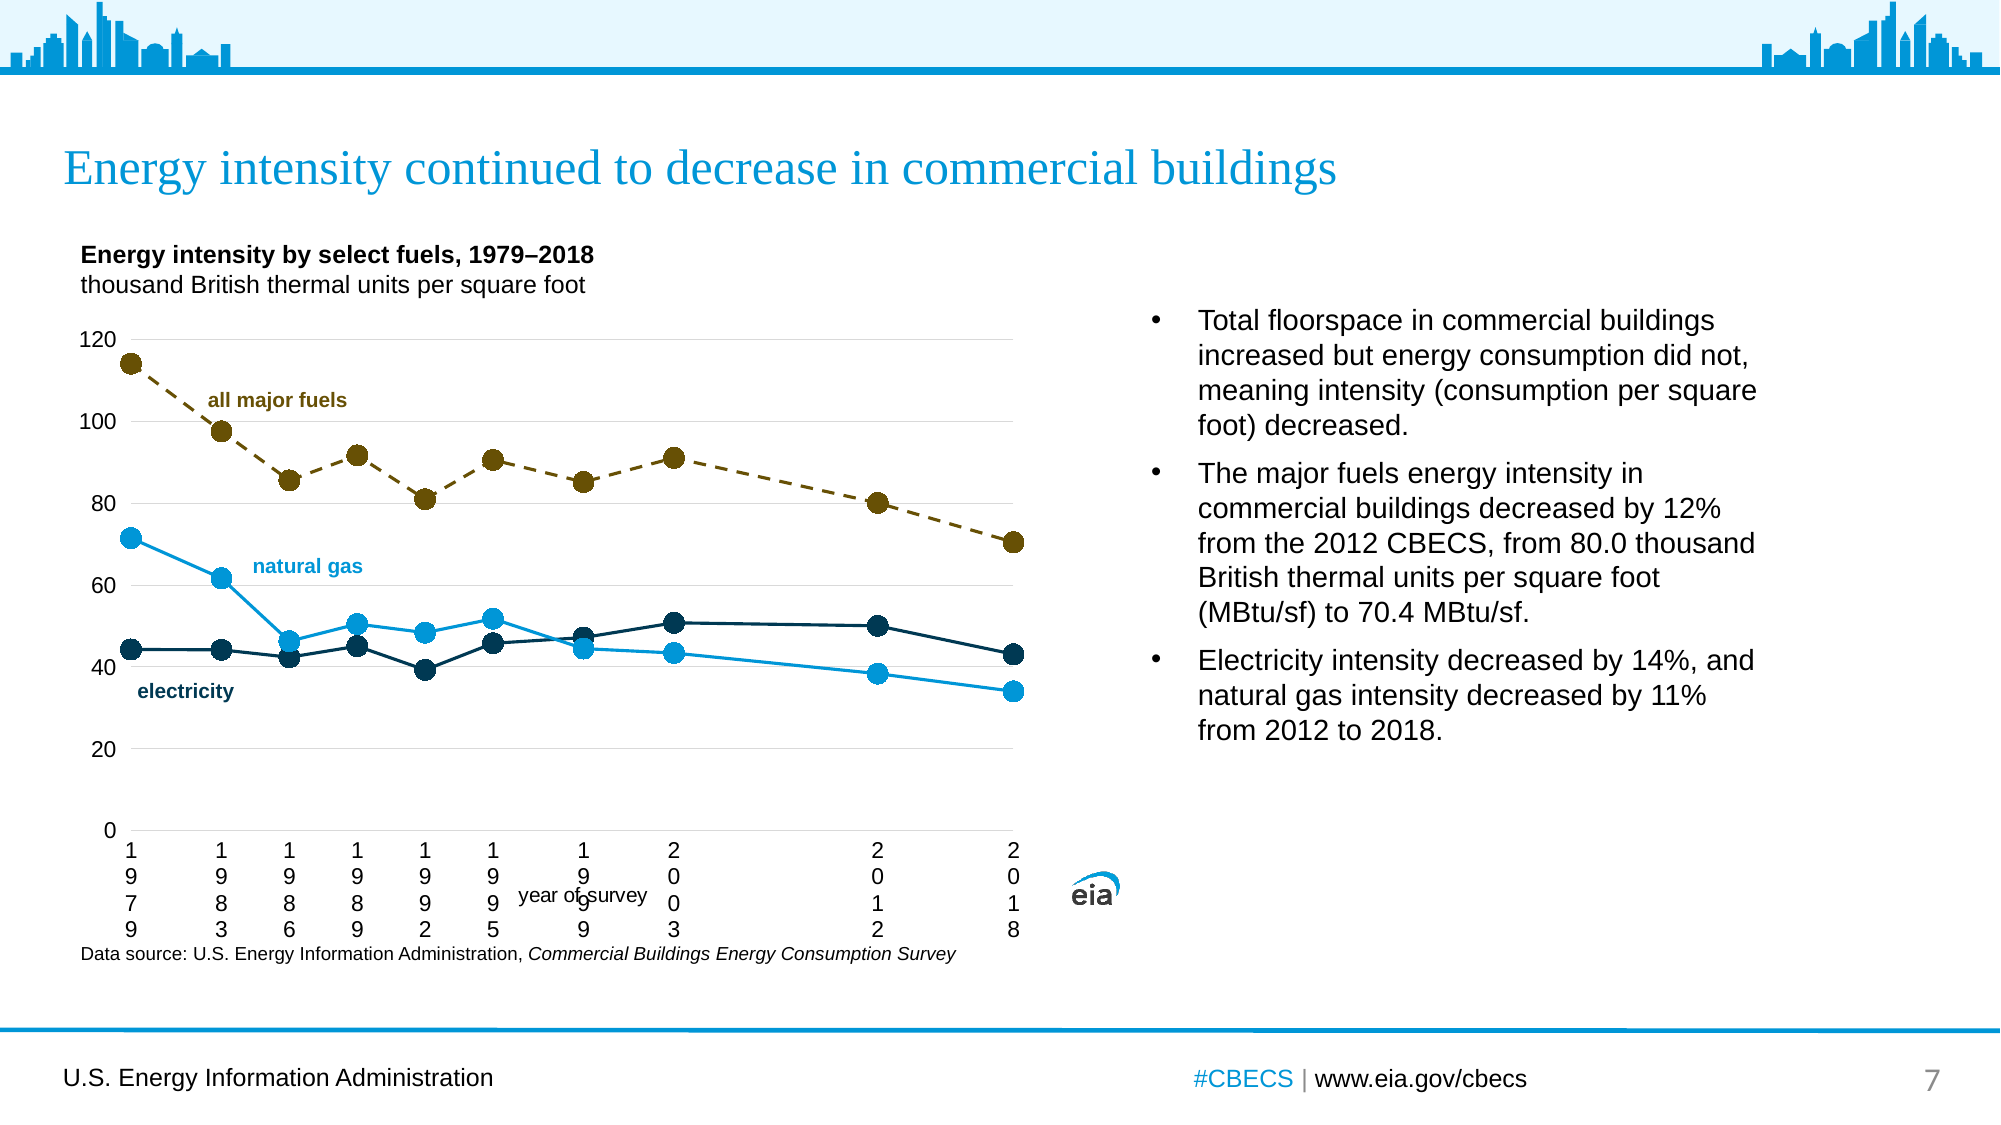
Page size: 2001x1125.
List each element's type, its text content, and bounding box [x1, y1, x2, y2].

chart [65, 298, 1056, 944]
picture [1070, 869, 1121, 907]
text_box Total floorspace in commercial buildings increased but energy consumption did not, meaning intensity (consumption per square foot) decreased. The major fuels energy intensity in commercial buildings decreased by 12% from the 2012 CBECS, from 80.0 thousand British thermal units per square foot (MBtu/sf) to 70.4 MBtu/sf. Electricity intensity decreased by 14%, and natural gas intensity decreased by 11% from 2012 to 2018. [1136, 294, 1777, 754]
footer #CBECS | www.eia.gov/cbecs [1023, 1047, 1699, 1107]
title Energy intensity continued to decrease in commercial buildings [48, 77, 1952, 202]
slide_number 7 [1886, 1048, 1978, 1109]
text_box Energy intensity by select fuels, 1979–2018 thousand British thermal units per square foot [65, 231, 1026, 298]
text_box Data source: U.S. Energy Information Administration, Commercial Buildings Energy Consumption Survey [65, 934, 1066, 972]
